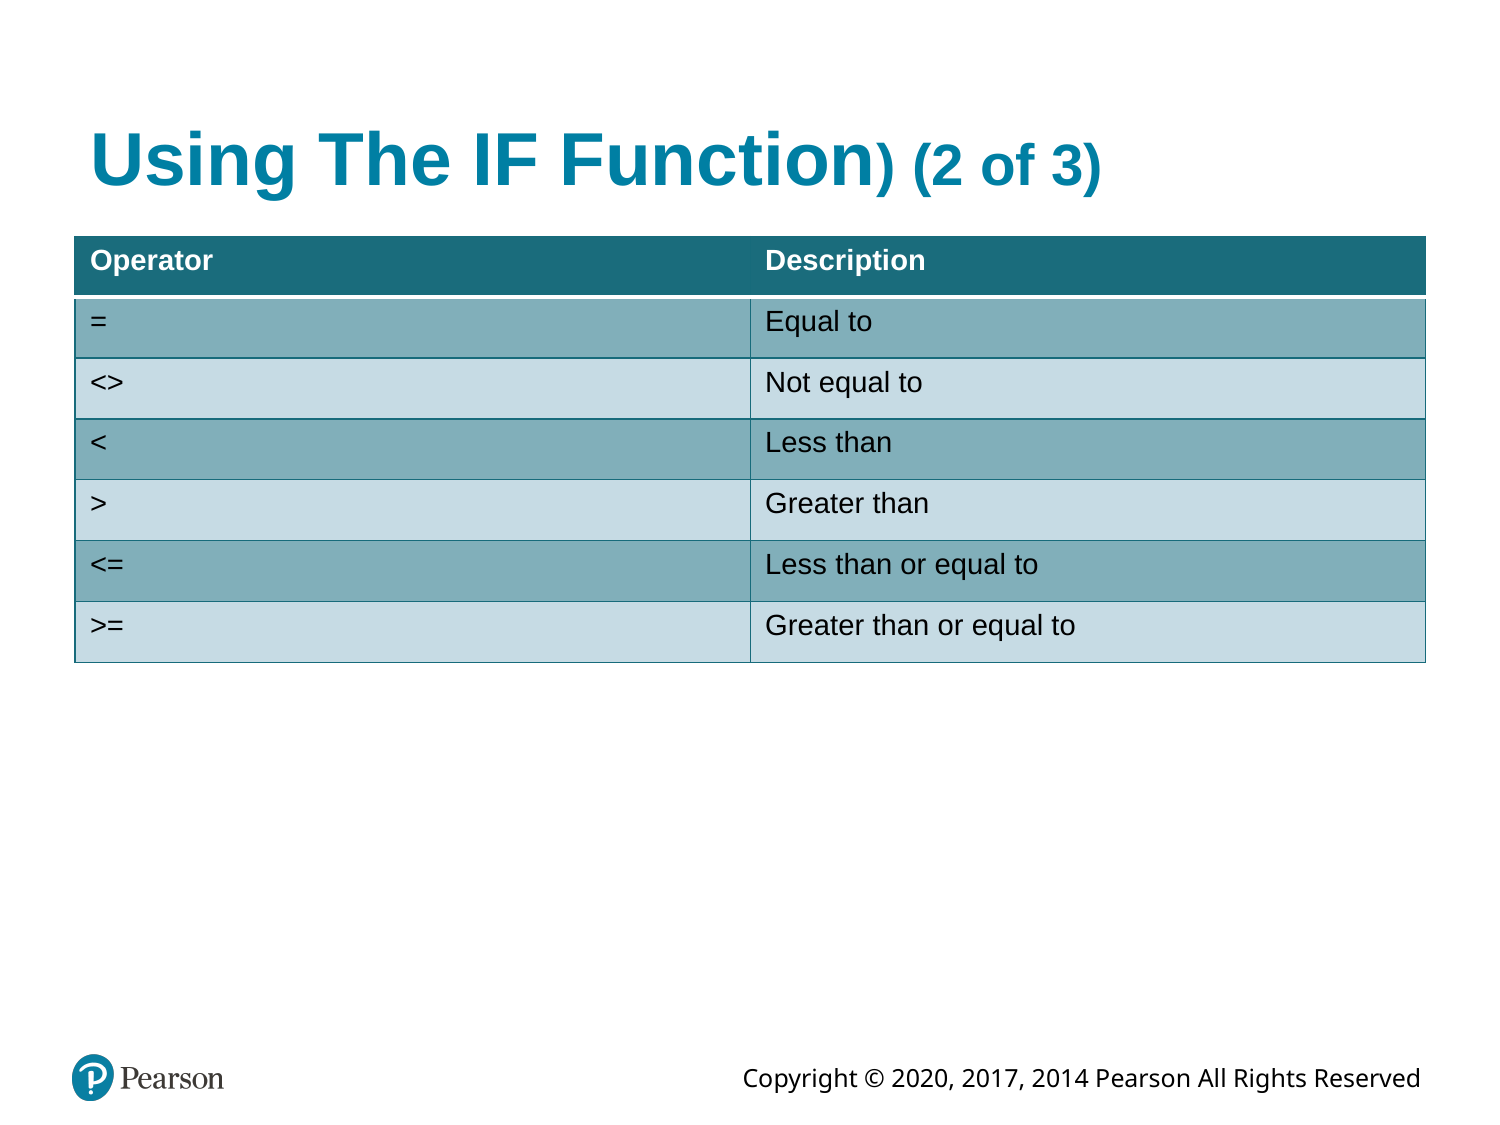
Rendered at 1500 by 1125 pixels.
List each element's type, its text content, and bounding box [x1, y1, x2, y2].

table_cell >= [76, 602, 750, 662]
table_cell Not equal to [751, 359, 1425, 418]
table_cell Equal to [751, 299, 1425, 357]
title Using The IF Function) (2 of 3) [75, 35, 1425, 216]
table_cell < [76, 420, 750, 479]
table_cell > [76, 480, 750, 540]
table_header Operator [76, 237, 750, 295]
picture [72, 1087, 83, 1101]
table_cell Greater than or equal to [751, 602, 1425, 662]
table_cell Greater than [751, 480, 1425, 540]
table_cell Less than or equal to [751, 541, 1425, 601]
table_cell Less than [751, 420, 1425, 479]
table_cell <> [76, 359, 750, 418]
picture [80, 1063, 106, 1088]
picture [72, 1054, 88, 1070]
picture [98, 1054, 224, 1101]
table_header Description [751, 237, 1425, 295]
table_cell = [76, 299, 750, 357]
table_cell <= [76, 541, 750, 601]
